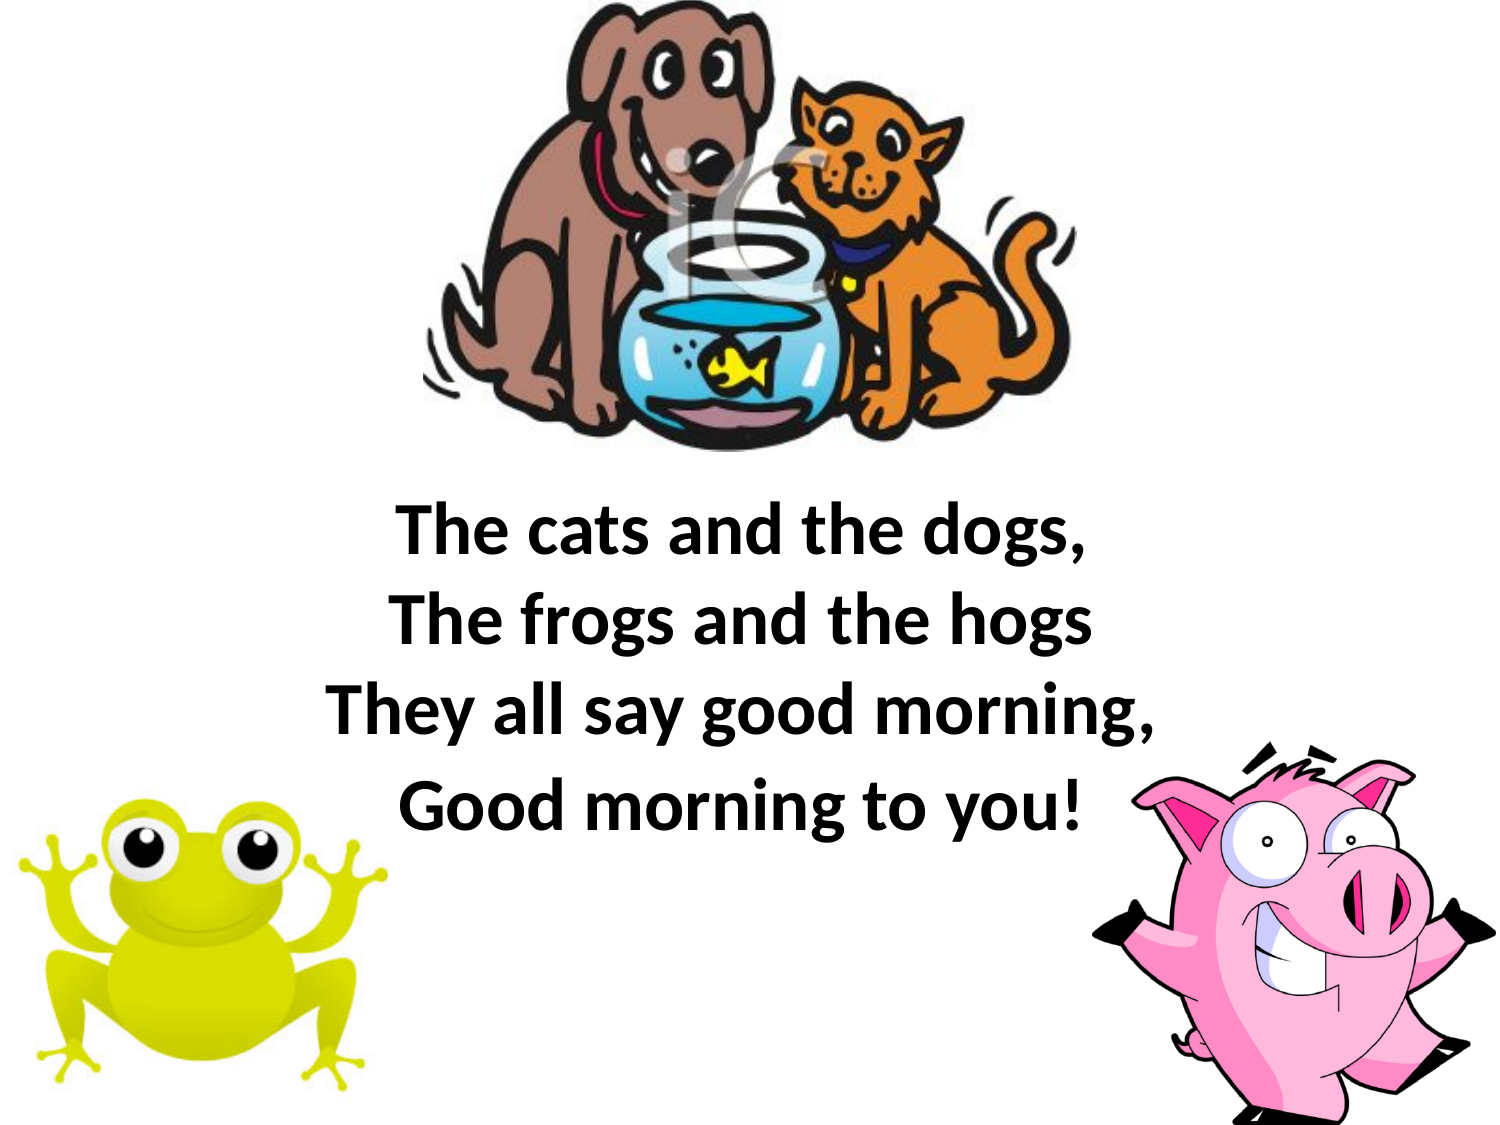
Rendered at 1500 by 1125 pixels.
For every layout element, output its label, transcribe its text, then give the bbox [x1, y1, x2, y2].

text_box Good morning to you! [383, 747, 1086, 853]
picture [1091, 741, 1496, 1125]
picture [423, 0, 1077, 452]
text_box The cats and the dogs, The frogs and the hogs They all say good morning, [310, 472, 1173, 760]
picture [4, 762, 407, 1109]
